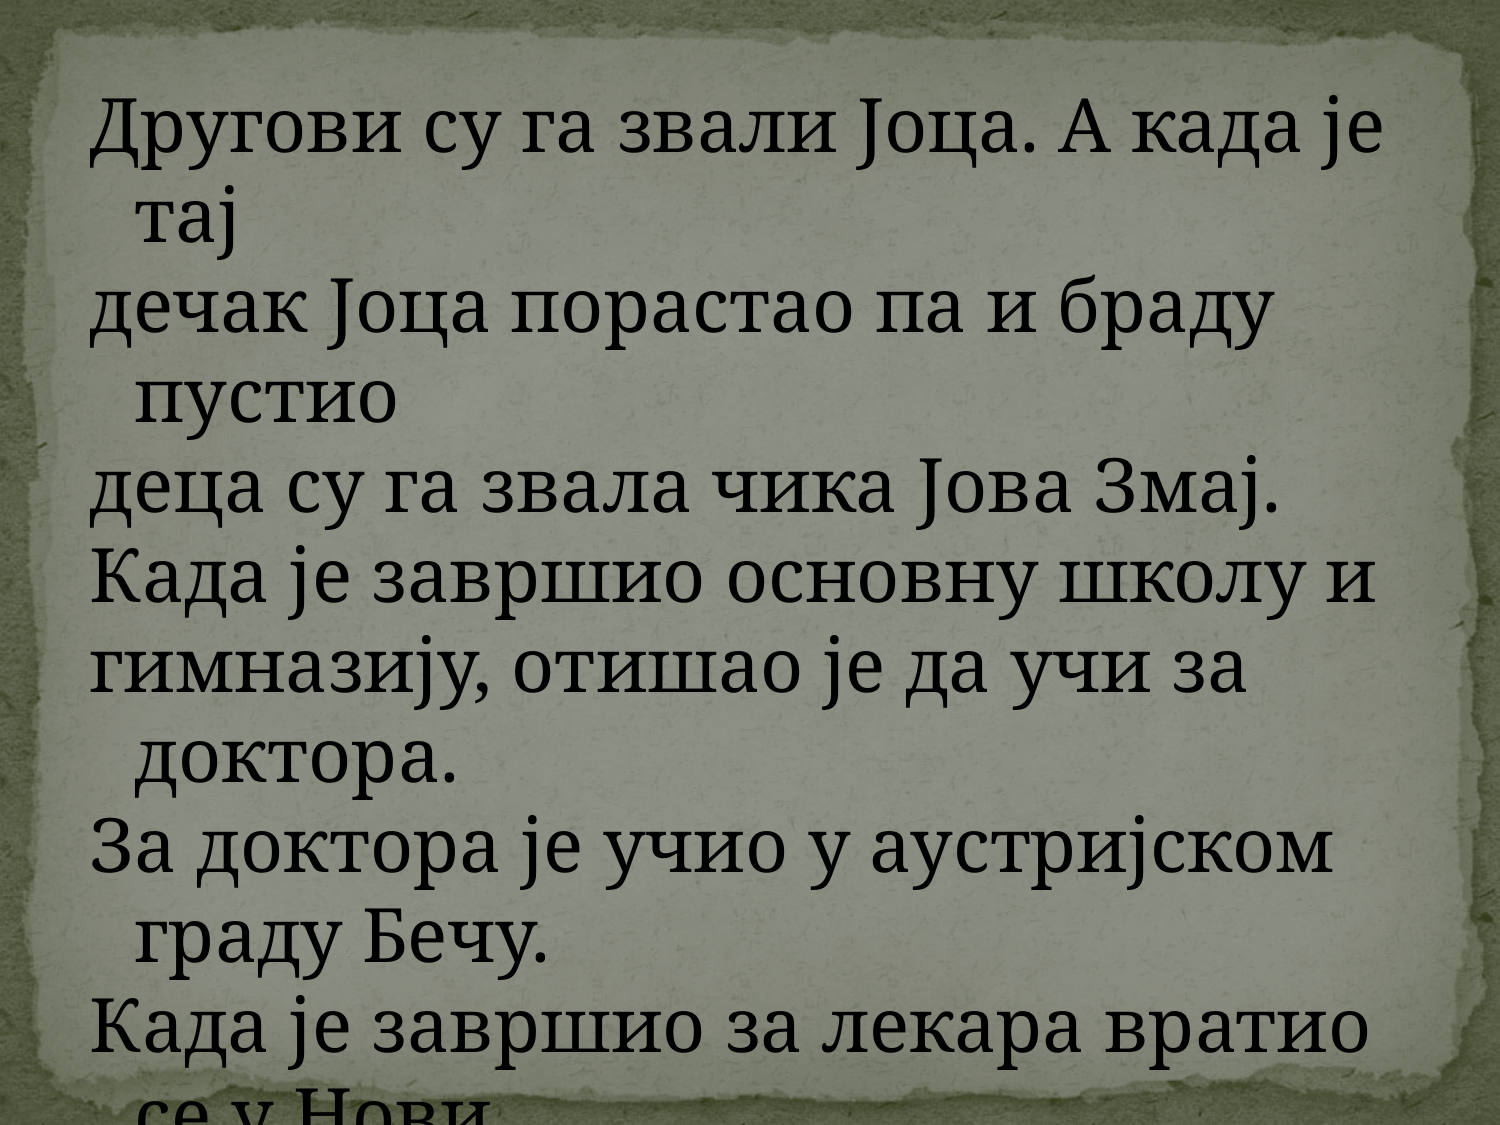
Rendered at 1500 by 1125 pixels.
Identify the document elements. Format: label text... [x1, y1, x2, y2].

text_box Другови су га звали Јоца. А када је тај дечак Јоца порастао па и браду пустио деца су га звала чика Јова Змај. Када је завршио основну школу и гимназију, отишао је да учи за доктора. За доктора је учио у аустријском граду Бечу. Када је завршио за лекара вратио се у Нови Сад. Лечио је људе. Сиротињу је лечио бесплатно. [74, 70, 1477, 1067]
picture [0, 0, 1500, 1125]
